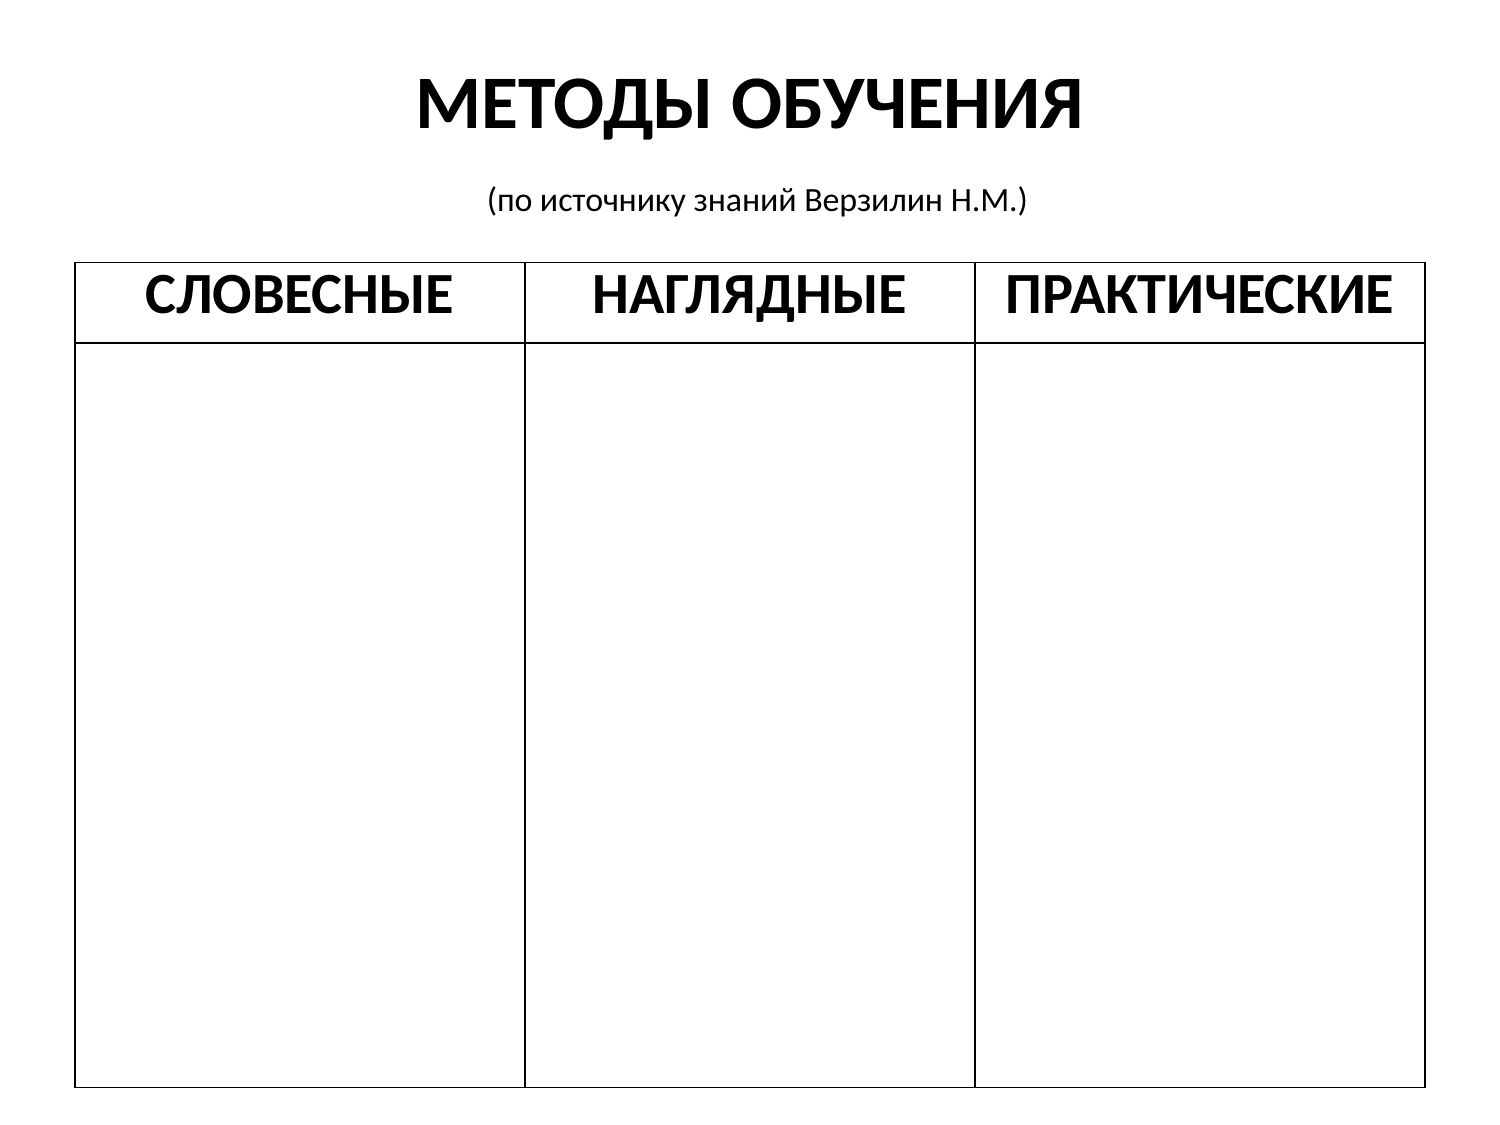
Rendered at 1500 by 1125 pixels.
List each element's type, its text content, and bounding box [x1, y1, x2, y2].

title МЕТОДЫ ОБУЧЕНИЯ (по источнику знаний Верзилин Н.М.) [75, 45, 1425, 233]
table_header НАГЛЯДНЫЕ [526, 263, 974, 342]
table_header ПРАКТИЧЕСКИЕ [976, 263, 1424, 342]
table_cell [76, 344, 524, 1087]
table_header СЛОВЕСНЫЕ [76, 263, 524, 342]
table_cell [526, 344, 974, 1087]
table_cell [976, 344, 1424, 1087]
